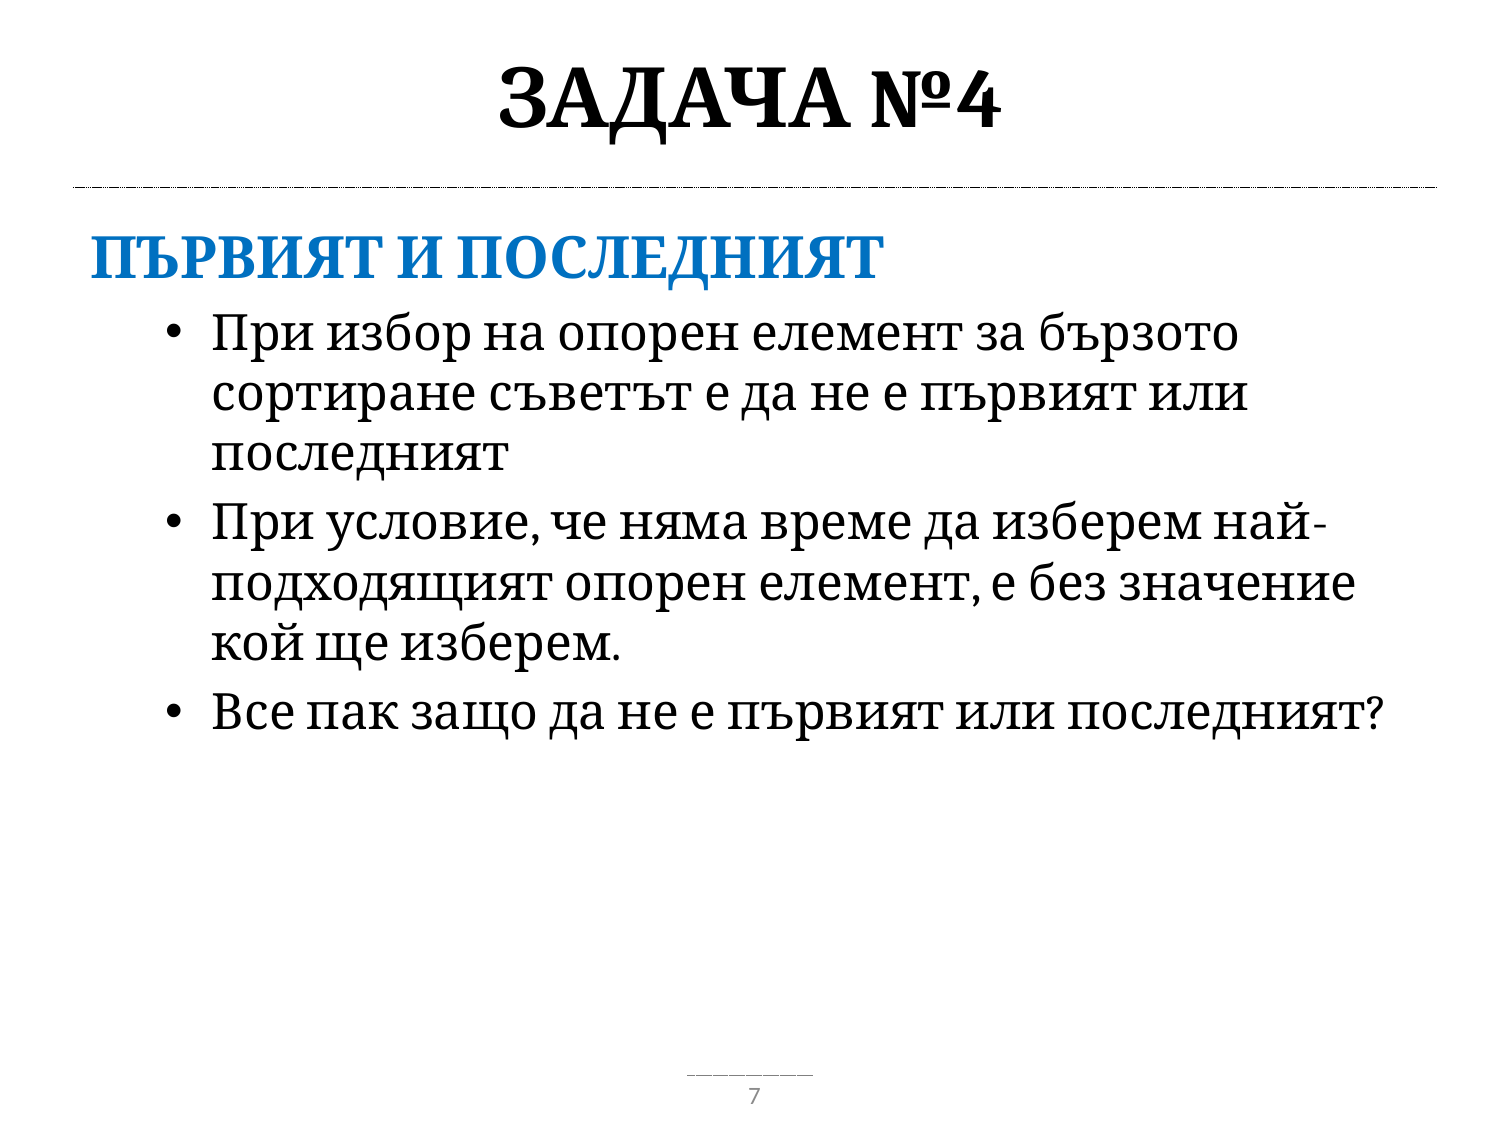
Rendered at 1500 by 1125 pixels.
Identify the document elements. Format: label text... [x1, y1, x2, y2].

slide_number 7 [579, 1065, 930, 1125]
title Задача №4 [0, 0, 1500, 188]
list Първият и последният При избор на опорен елемент за бързото сортиране съветът е да не е първият или последният При условие, че няма време да изберем най-подходящият опорен елемент, е без значение кой ще изберем. Все пак защо да не е първият или последният? [75, 212, 1450, 1063]
